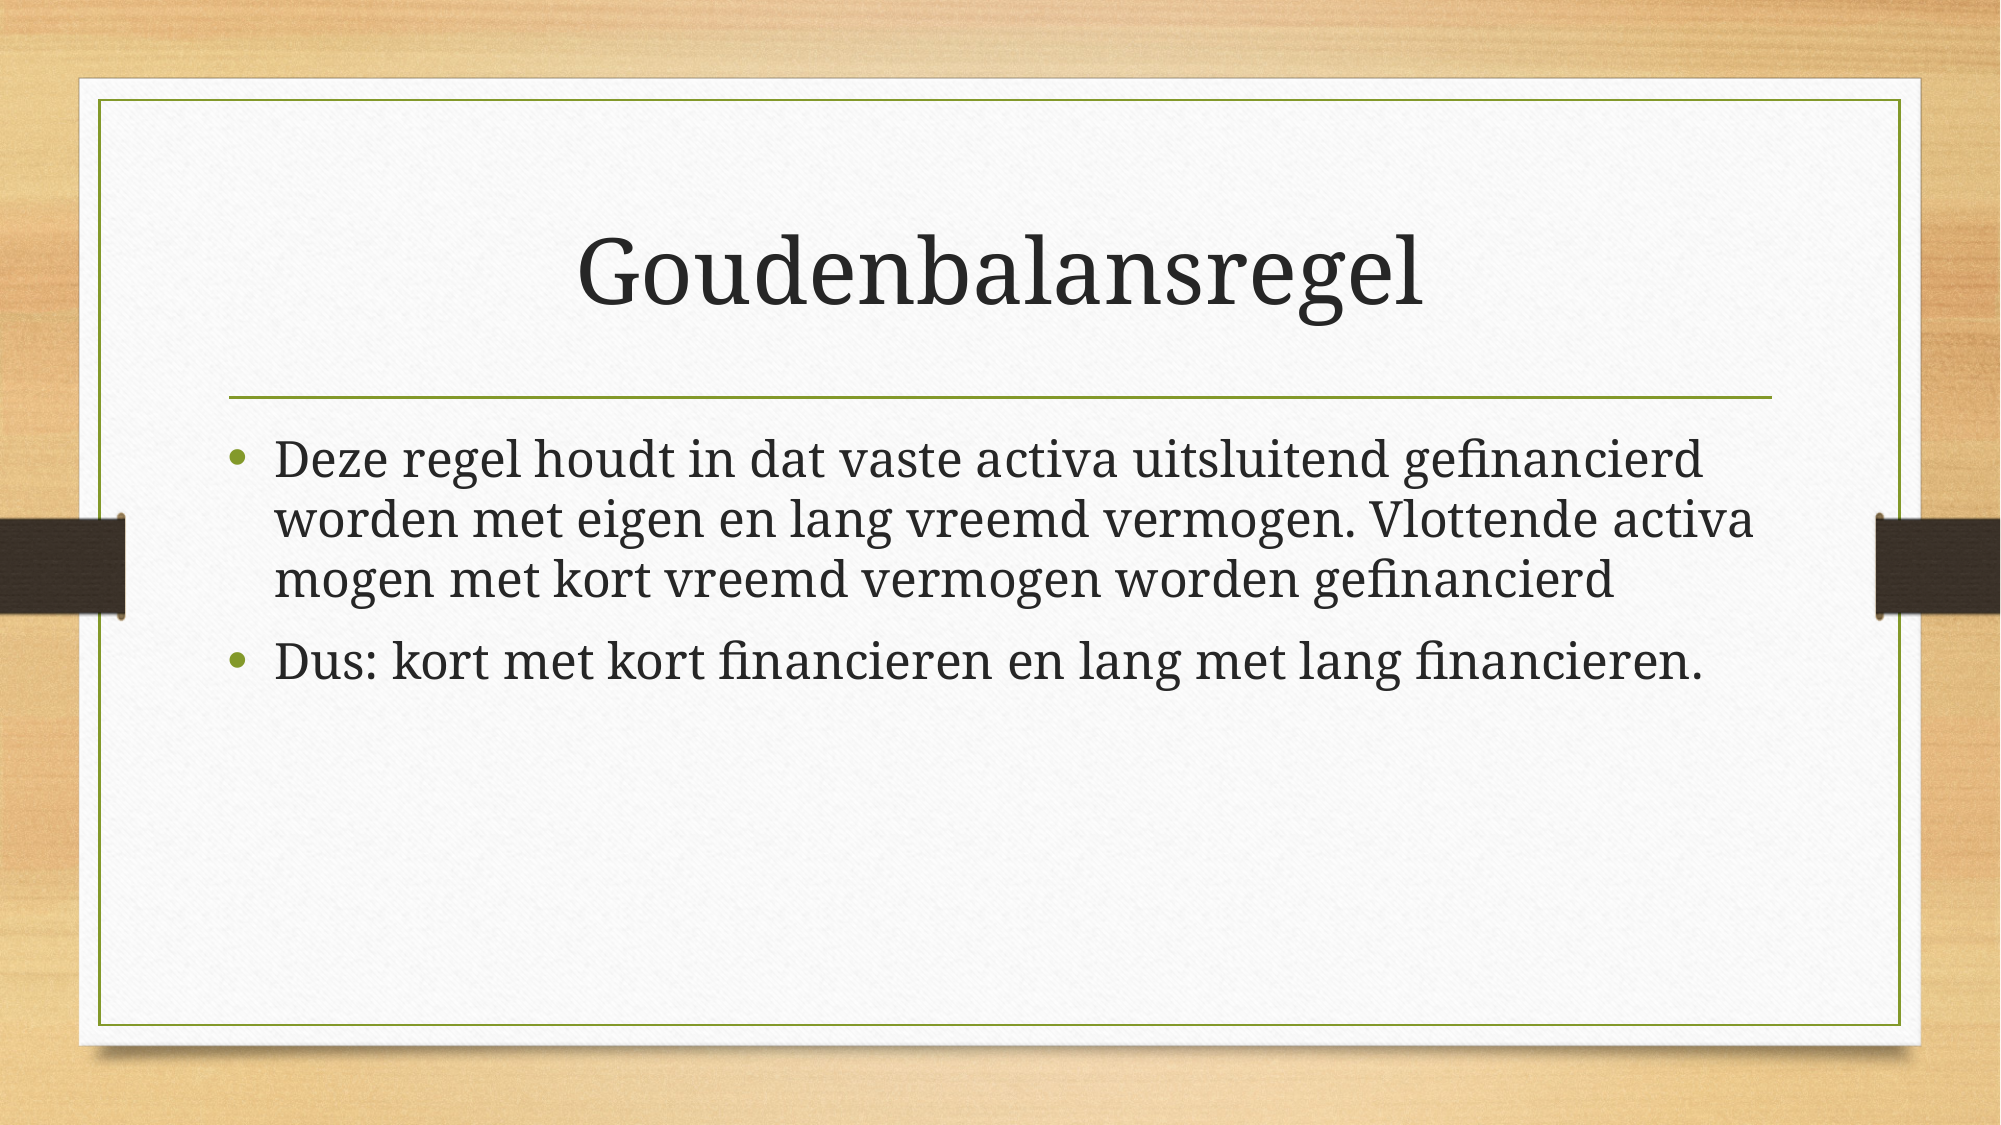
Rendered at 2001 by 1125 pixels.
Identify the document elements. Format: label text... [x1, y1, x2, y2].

picture [0, 0, 2001, 1125]
title Goudenbalansregel [212, 161, 1788, 375]
list Deze regel houdt in dat vaste activa uitsluitend gefinancierd worden met eigen en lang vreemd vermogen. Vlottende activa mogen met kort vreemd vermogen worden gefinancierd Dus: kort met kort financieren en lang met lang financieren. [212, 419, 1788, 964]
